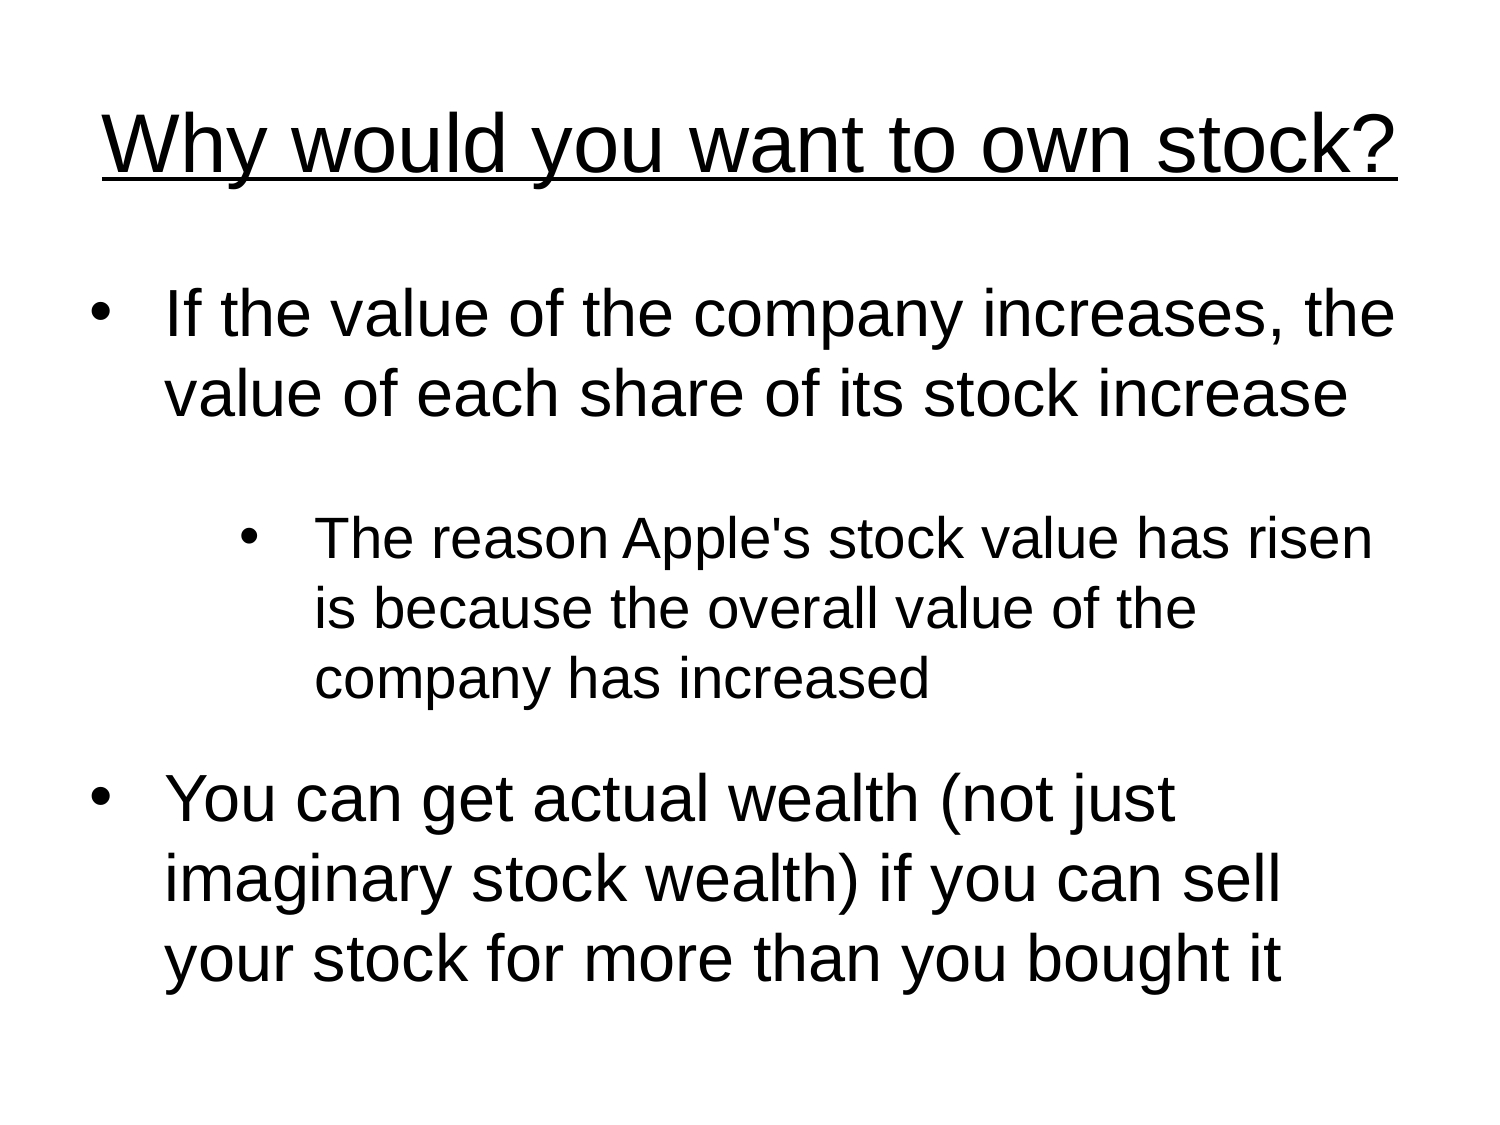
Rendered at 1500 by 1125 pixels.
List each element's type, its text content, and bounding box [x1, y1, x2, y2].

text_box If the value of the company increases, the value of each share of its stock increase The reason Apple's stock value has risen is because the overall value of the company has increased You can get actual wealth (not just imaginary stock wealth) if you can sell your stock for more than you bought it [74, 262, 1425, 1005]
text_box Why would you want to own stock? [74, 45, 1425, 233]
